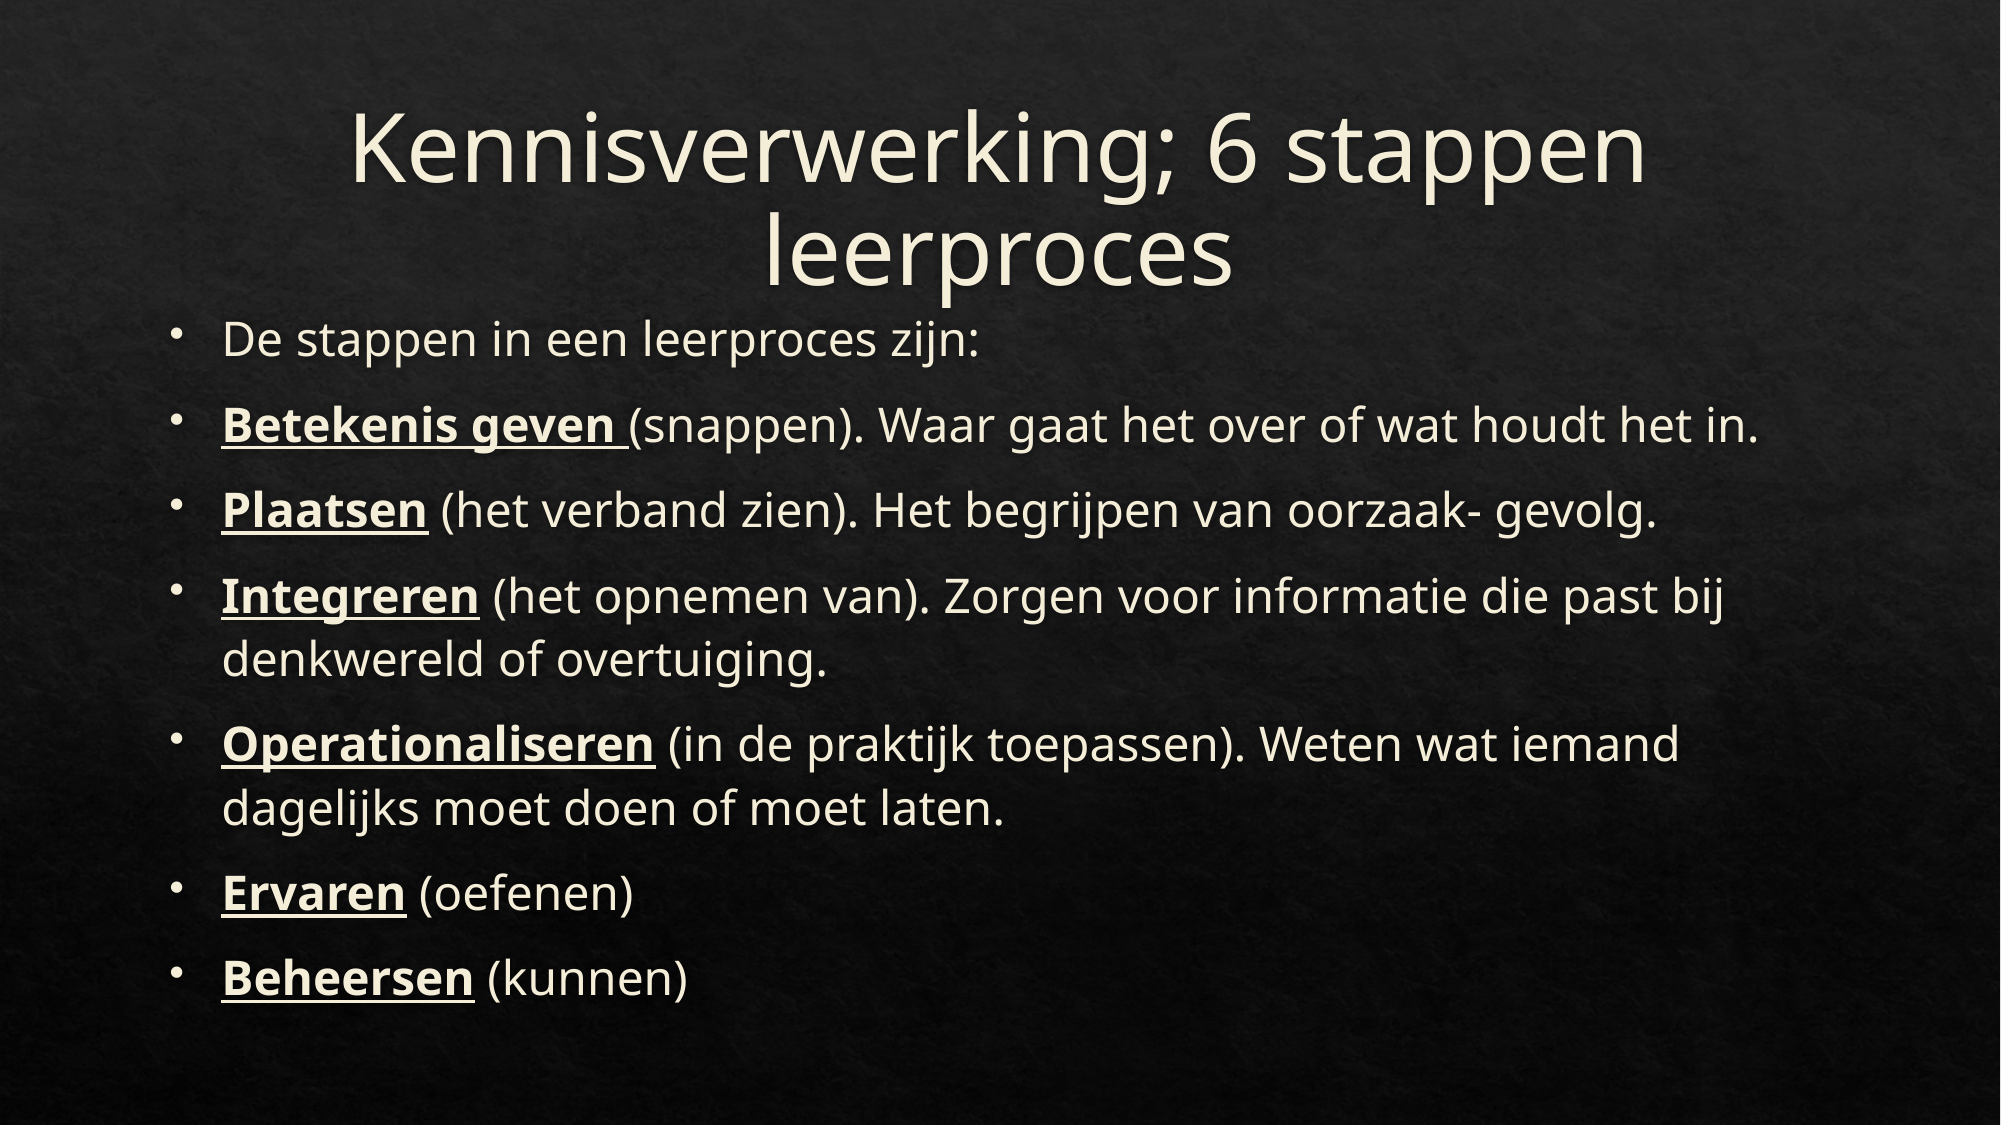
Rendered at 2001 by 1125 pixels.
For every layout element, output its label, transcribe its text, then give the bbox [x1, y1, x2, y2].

title Kennisverwerking; 6 stappen leerproces [149, 99, 1849, 291]
list De stappen in een leerproces zijn: Betekenis geven (snappen). Waar gaat het over of wat houdt het in. Plaatsen (het verband zien). Het begrijpen van oorzaak- gevolg. Integreren (het opnemen van). Zorgen voor informatie die past bij denkwereld of overtuiging. Operationaliseren (in de praktijk toepassen). Weten wat iemand dagelijks moet doen of moet laten. Ervaren (oefenen) Beheersen (kunnen) [149, 295, 1849, 1055]
